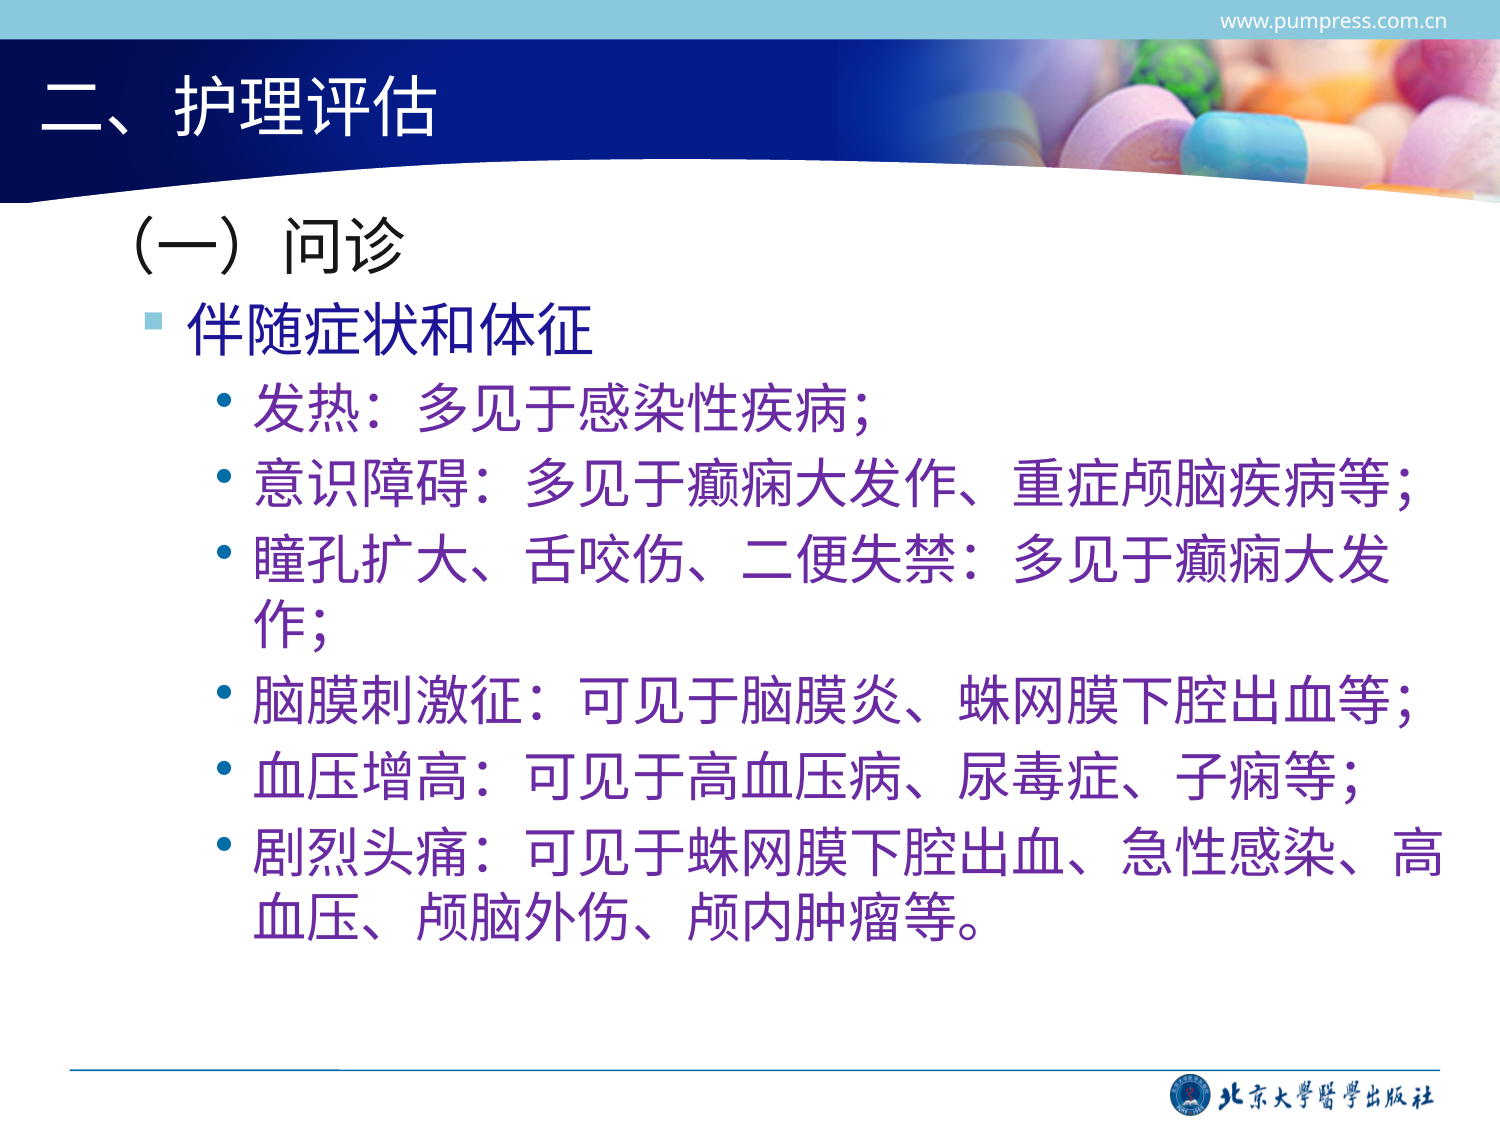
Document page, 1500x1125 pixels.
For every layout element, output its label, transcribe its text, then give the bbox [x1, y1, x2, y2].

slide_number www.pumpress.com.cn [1024, 0, 1463, 38]
picture [0, 40, 1500, 203]
picture [1170, 1074, 1436, 1118]
list （一）问诊 伴随症状和体征 发热：多见于感染性疾病； 意识障碍：多见于癫痫大发作、重症颅脑疾病等； 瞳孔扩大、舌咬伤、二便失禁：多见于癫痫大发作； 脑膜刺激征：可见于脑膜炎、蛛网膜下腔出血等； 血压增高：可见于高血压病、尿毒症、子痫等； 剧烈头痛：可见于蛛网膜下腔出血、急性感染、高血压、颅脑外伤、颅内肿瘤等。 [49, 198, 1463, 1026]
title 二、护理评估 [23, 58, 1349, 152]
